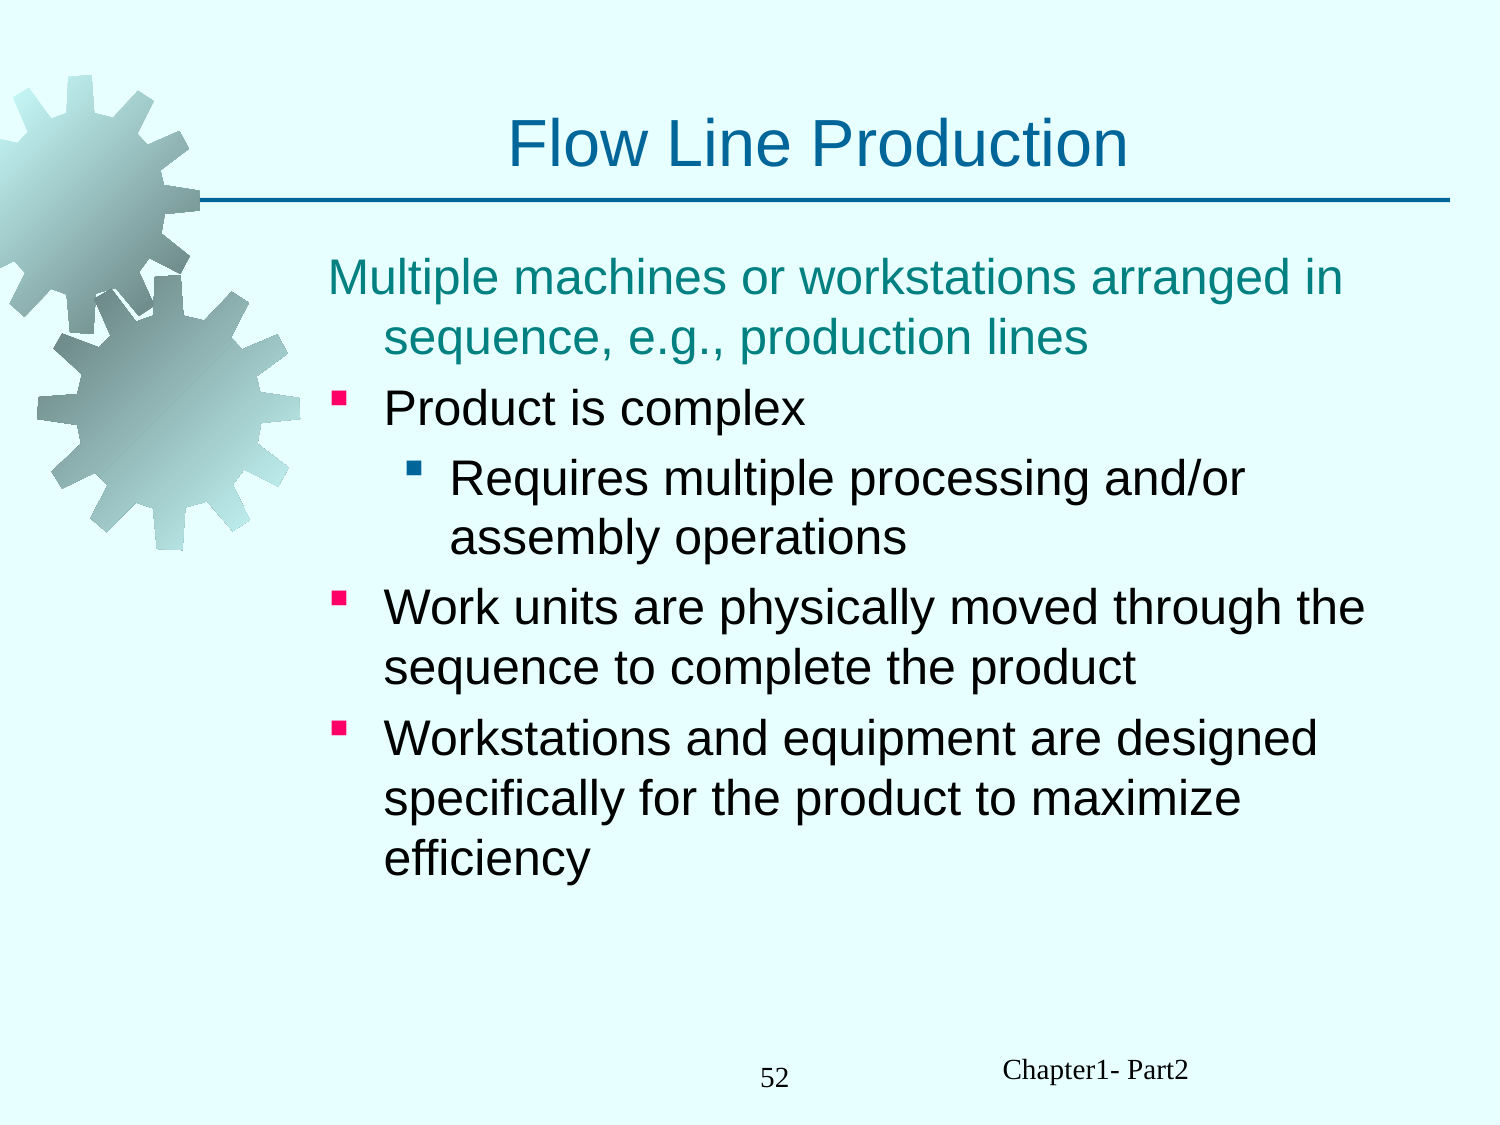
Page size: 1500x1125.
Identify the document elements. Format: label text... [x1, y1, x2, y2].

footer Chapter1- Part2 [987, 1042, 1463, 1122]
slide_number 52 [599, 1050, 951, 1125]
title Flow Line Production [185, 35, 1452, 190]
list Multiple machines or workstations arranged in sequence, e.g., production lines Product is complex Requires multiple processing and/or assembly operations Work units are physically moved through the sequence to complete the product Workstations and equipment are designed specifically for the product to maximize efficiency [312, 237, 1451, 976]
